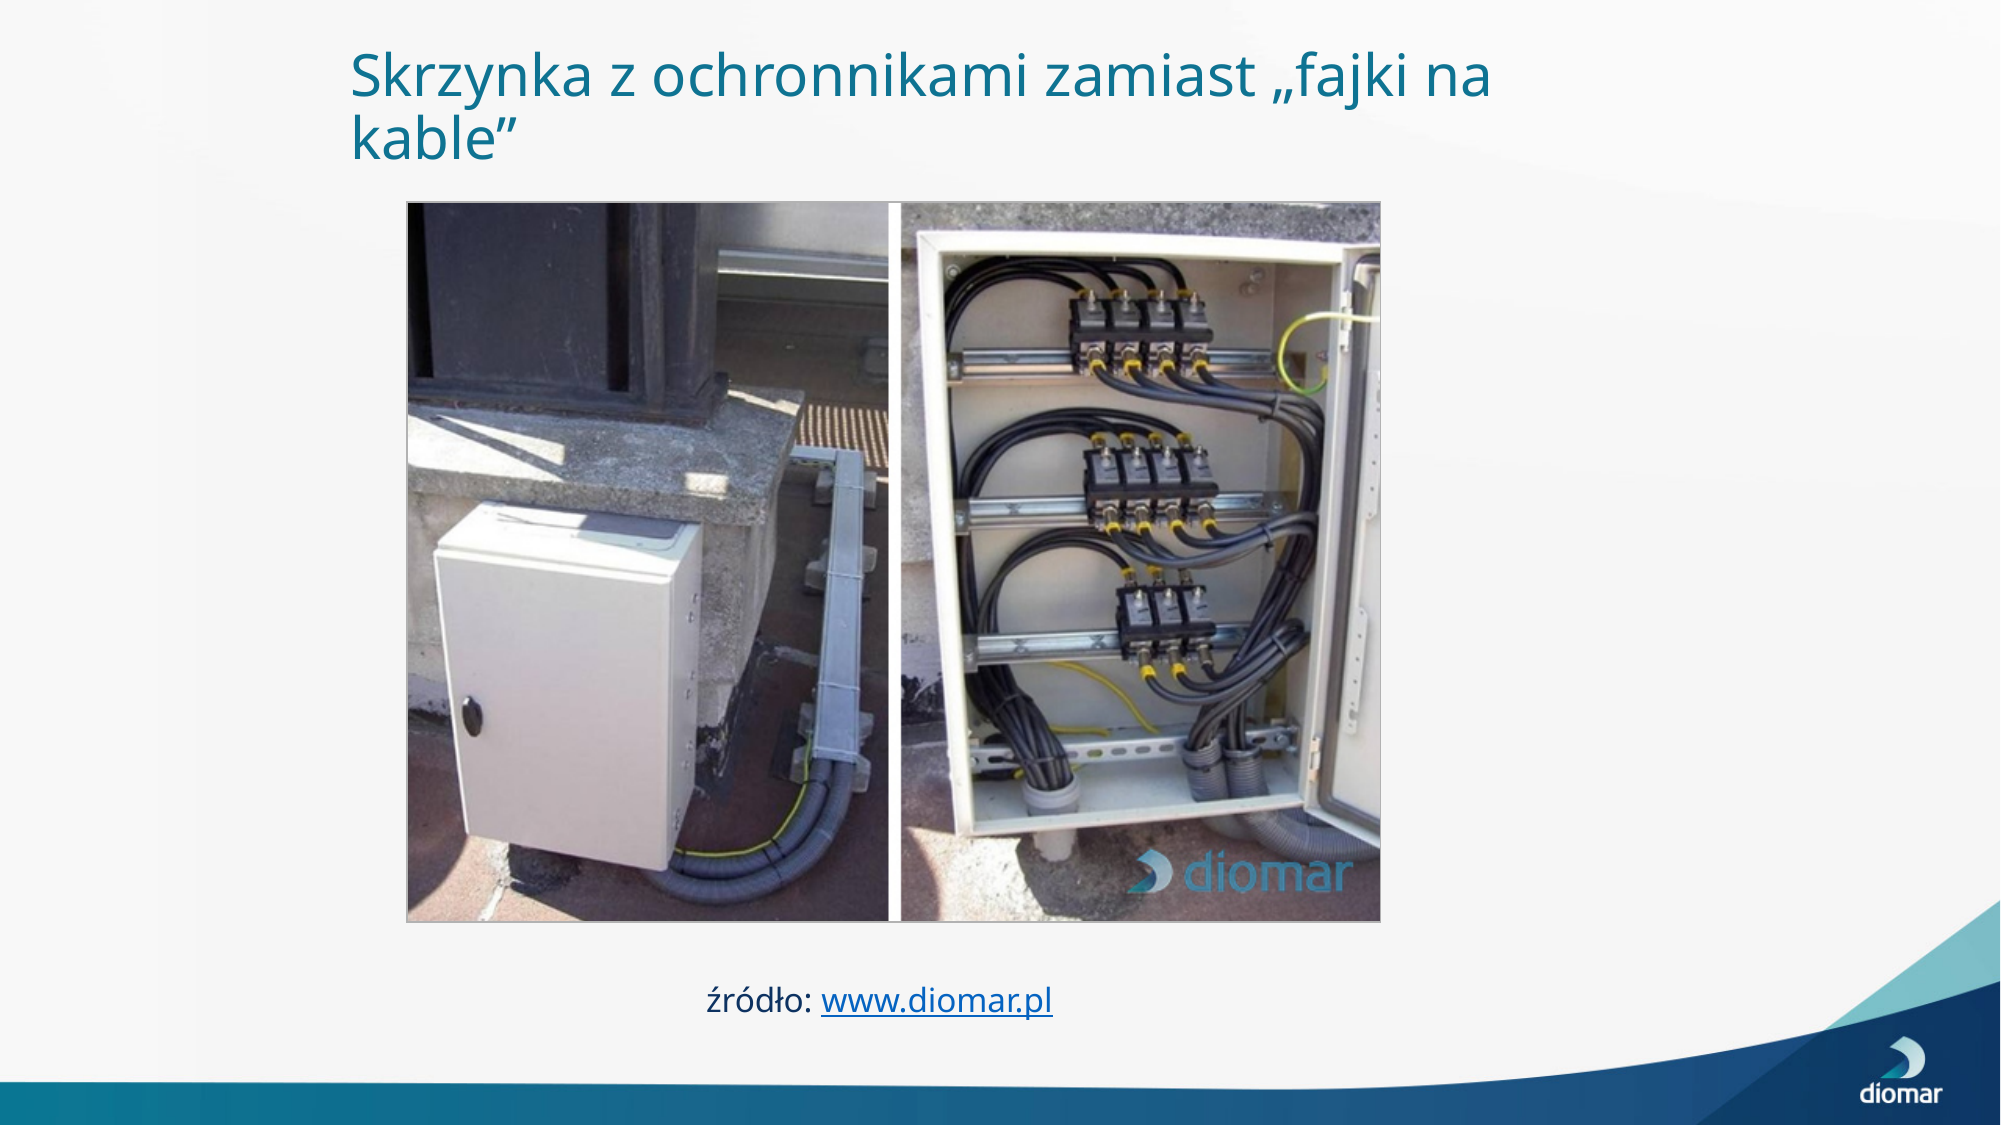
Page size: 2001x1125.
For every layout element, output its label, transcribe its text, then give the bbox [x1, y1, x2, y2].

title Skrzynka z ochronnikami zamiast „fajki na kable” [335, 62, 1560, 156]
picture [0, 0, 2001, 1125]
text_box źródło: www.diomar.pl [393, 948, 1366, 1038]
